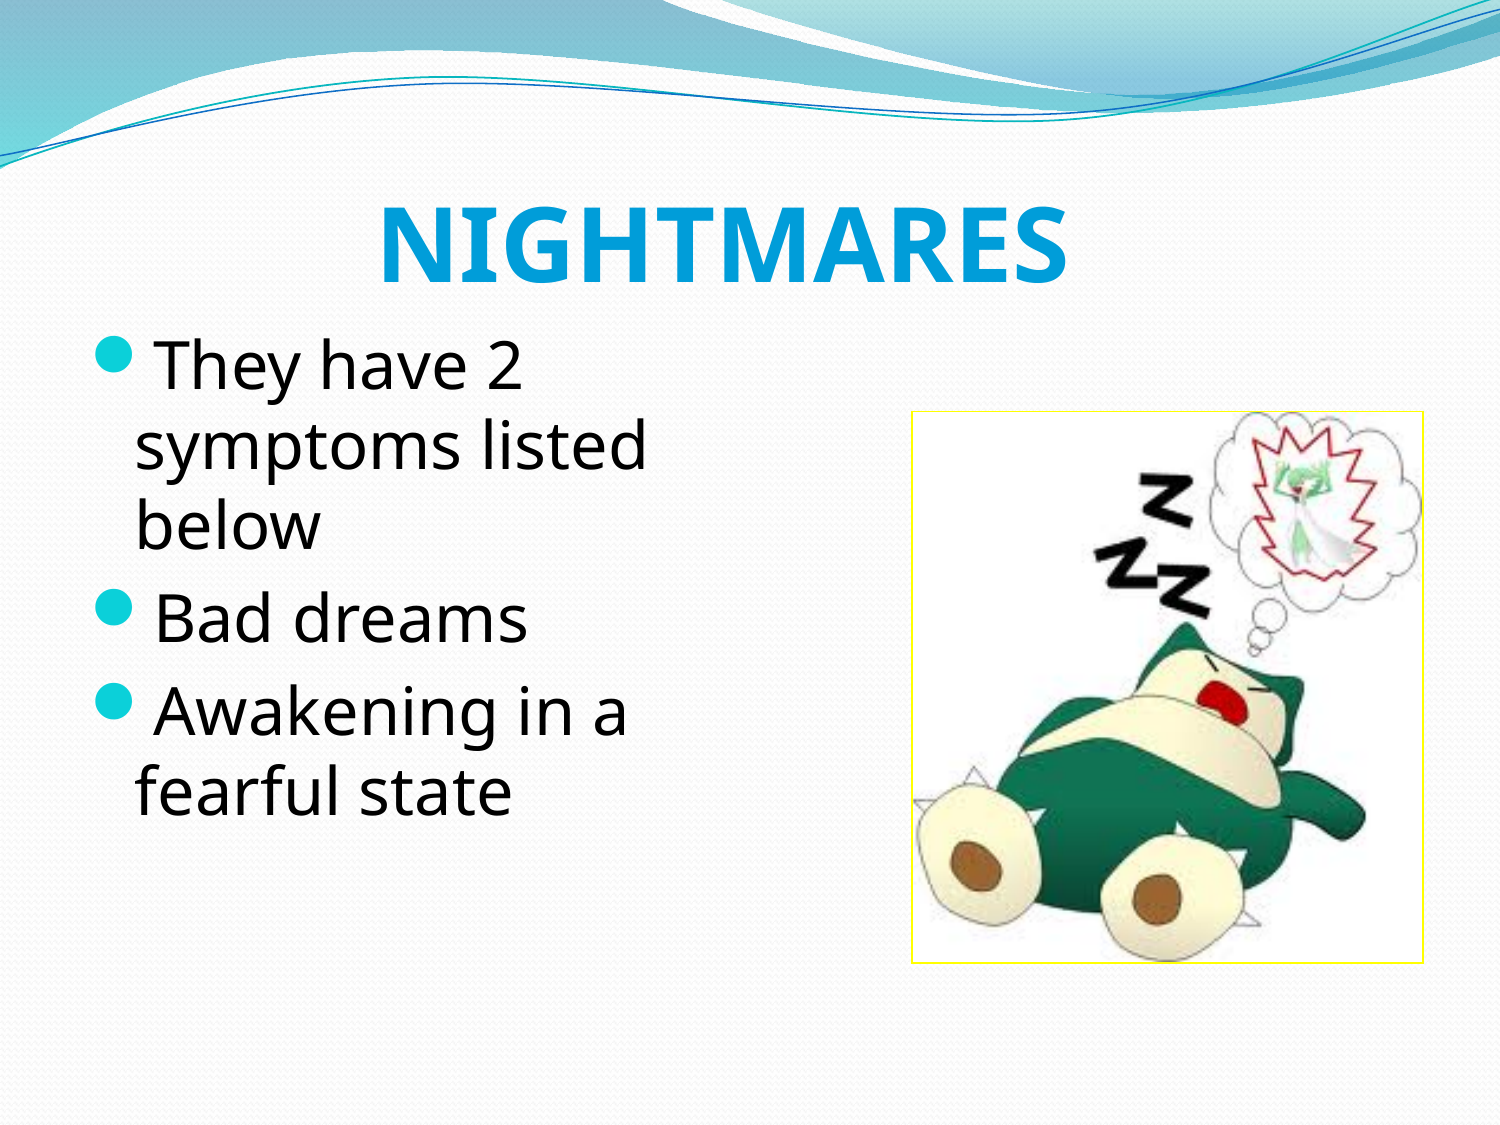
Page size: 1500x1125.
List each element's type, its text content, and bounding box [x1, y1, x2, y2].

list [912, 412, 1423, 963]
title NIGHTMARES [74, 115, 1426, 304]
list They have 2 symptoms listed below Bad dreams Awakening in a fearful state [74, 314, 738, 1043]
